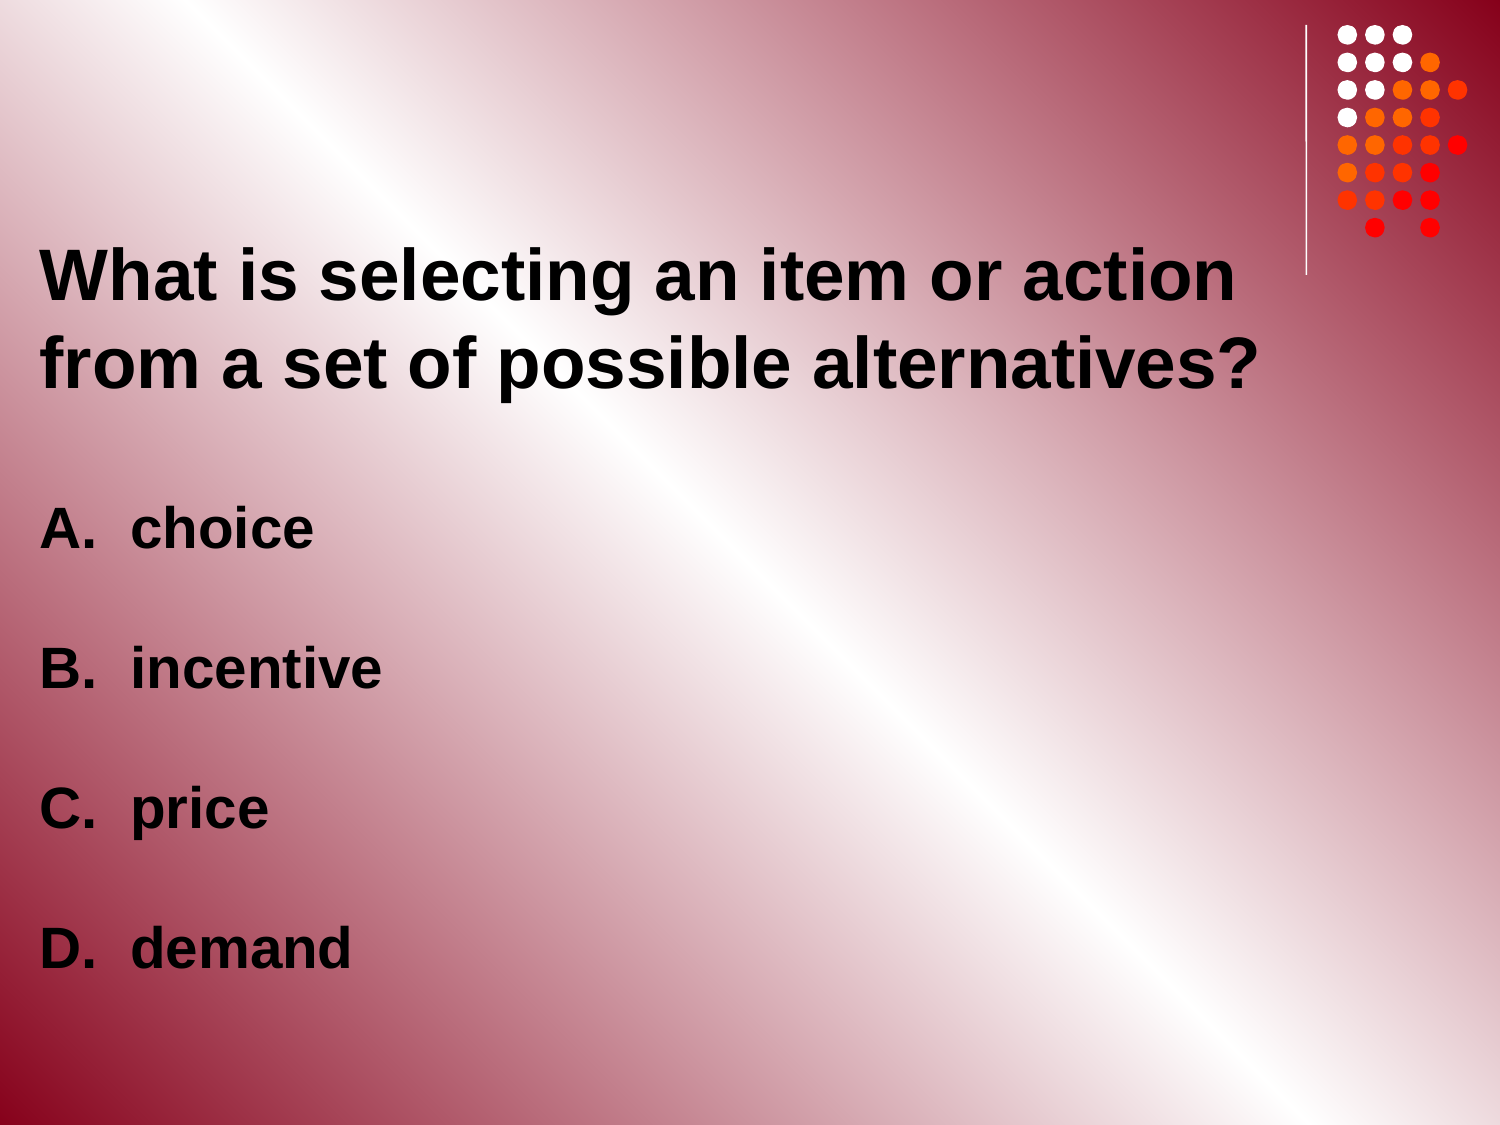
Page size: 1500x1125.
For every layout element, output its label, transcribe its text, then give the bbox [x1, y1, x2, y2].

text_box What is selecting an item or action from a set of possible alternatives? A. choice B. incentive C. price D. demand [24, 862, 1400, 1075]
